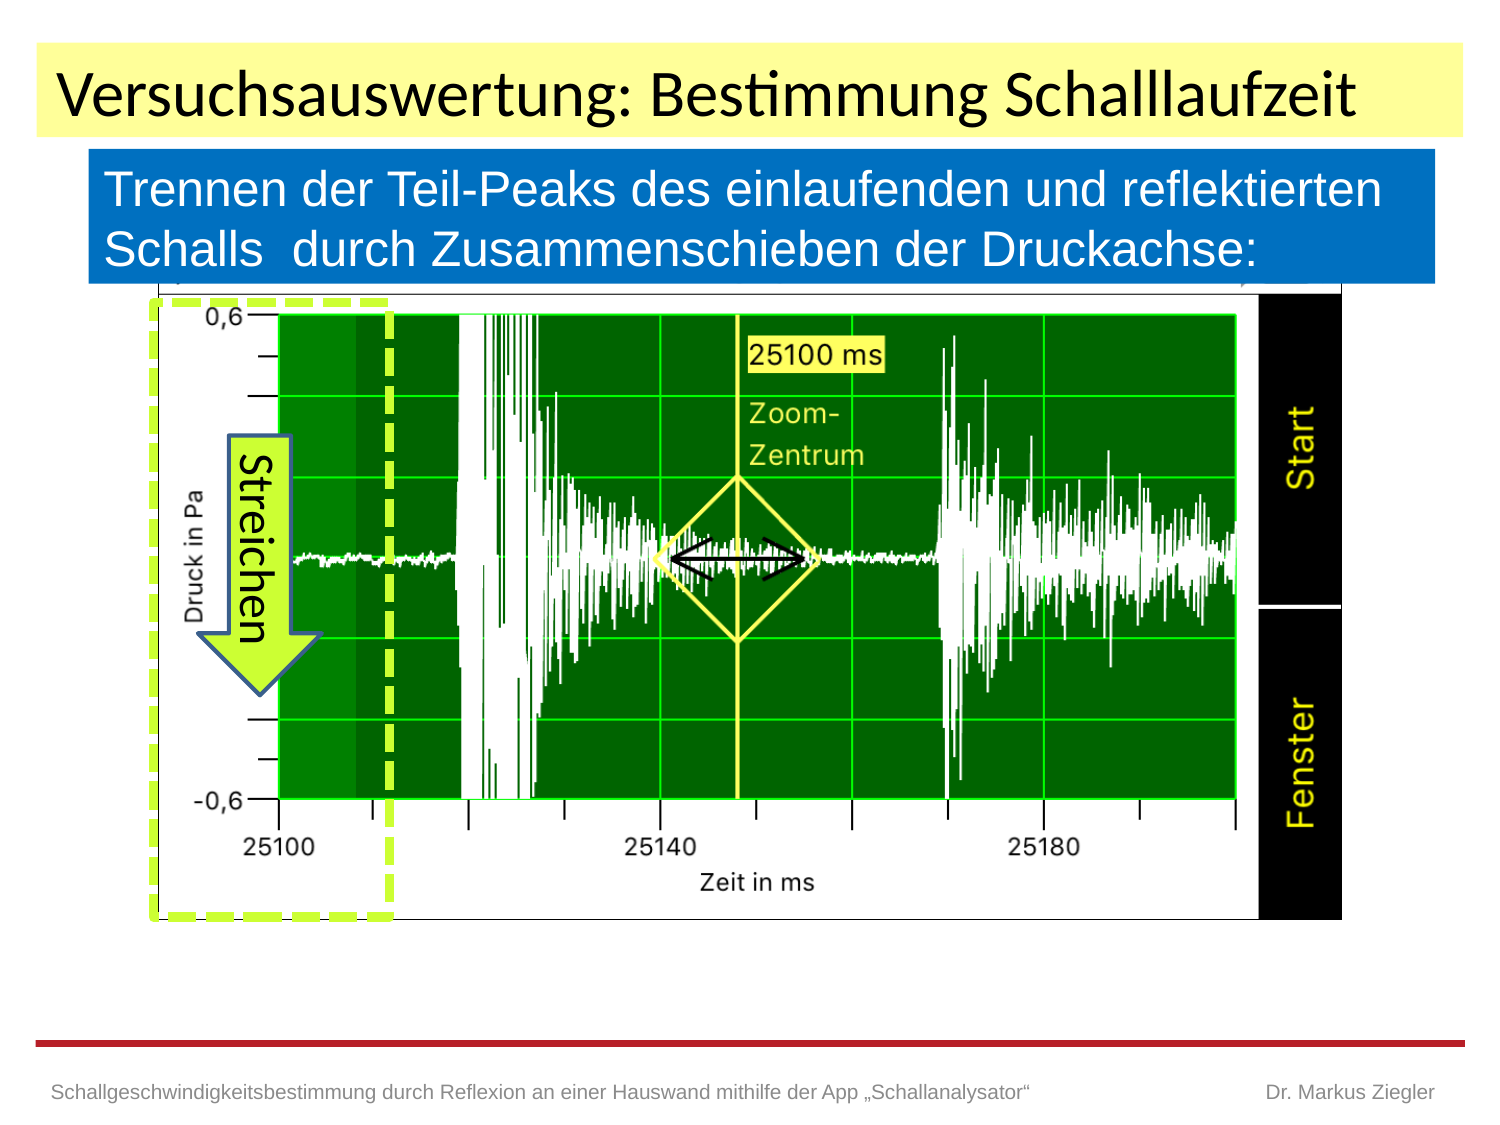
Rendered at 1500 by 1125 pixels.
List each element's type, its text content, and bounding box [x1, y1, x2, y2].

title Versuchsauswertung: Bestimmung Schalllaufzeit [41, 42, 1459, 149]
footer Schallgeschwindigkeitsbestimmung durch Reflexion an einer Hauswand mithilfe der App „Schallanalysator“ Dr. Markus Ziegler [35, 1061, 1459, 1122]
text_box Trennen der Teil-Peaks des einlaufenden und reflektierten Schalls durch Zusammenschieben der Druckachse: [88, 148, 1436, 284]
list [158, 252, 1342, 920]
